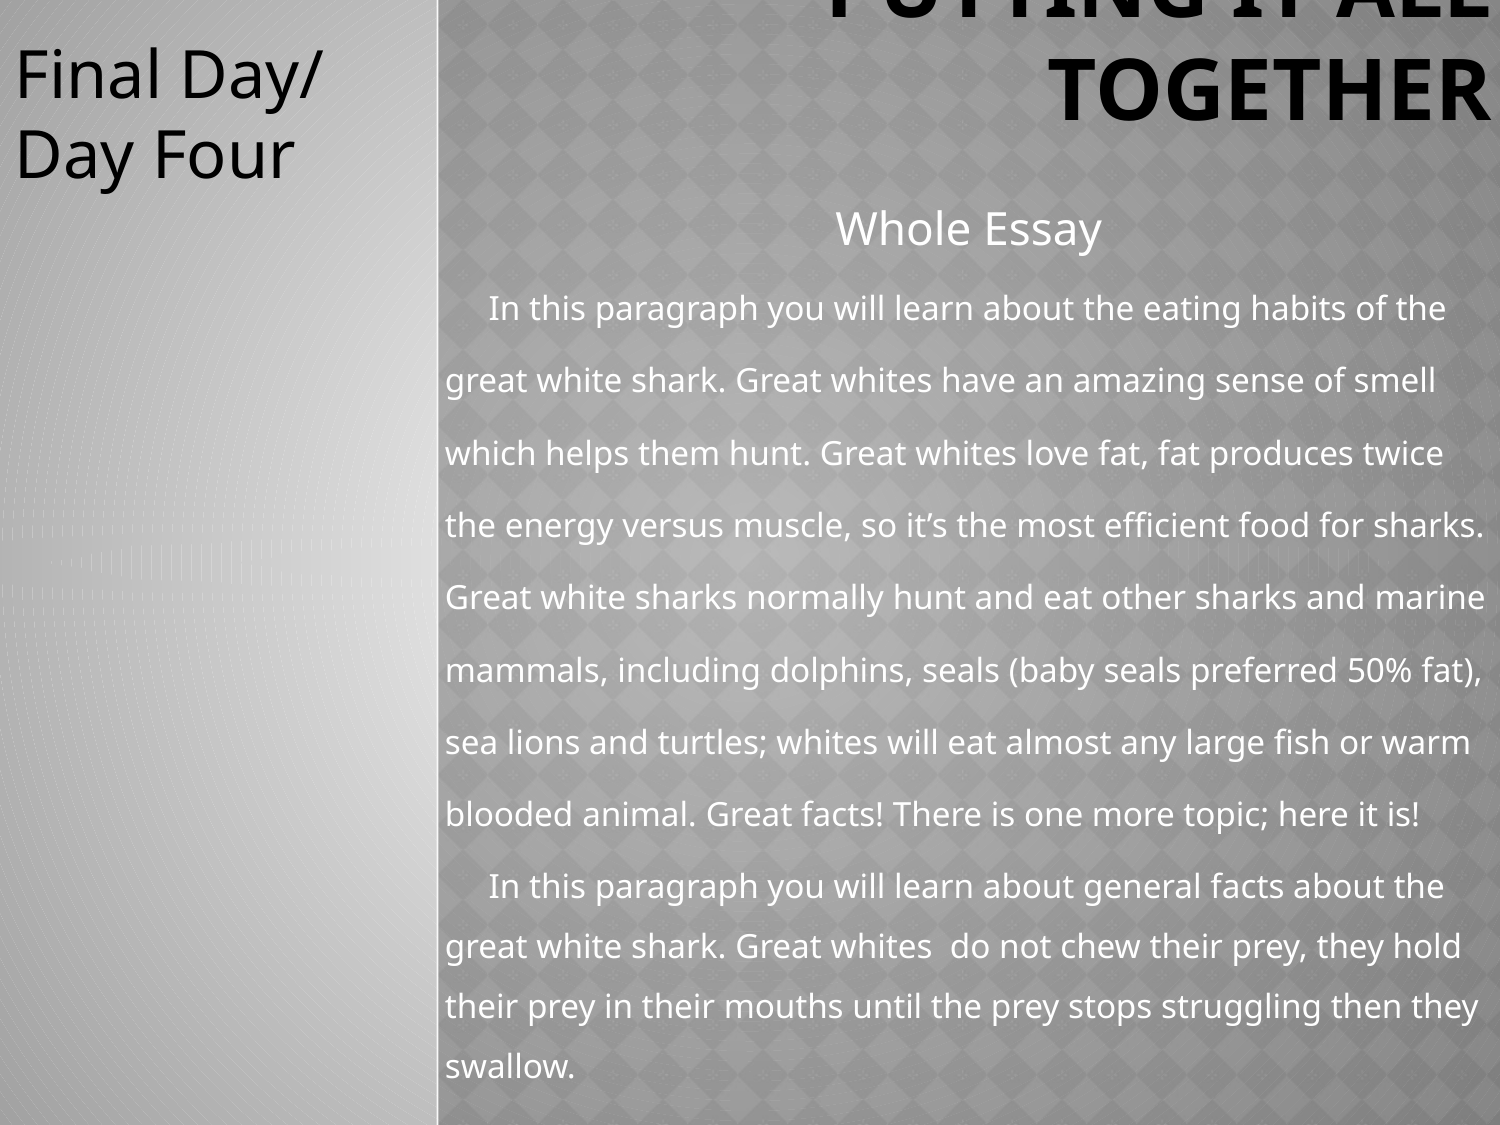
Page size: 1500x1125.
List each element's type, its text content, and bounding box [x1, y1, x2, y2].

title Putting it all Together [362, 0, 1500, 138]
subtitle Whole Essay In this paragraph you will learn about the eating habits of the great white shark. Great whites have an amazing sense of smell which helps them hunt. Great whites love fat, fat produces twice the energy versus muscle, so it’s the most efficient food for sharks. Great white sharks normally hunt and eat other sharks and marine mammals, including dolphins, seals (baby seals preferred 50% fat), sea lions and turtles; whites will eat almost any large fish or warm blooded animal. Great facts! There is one more topic; here it is! In this paragraph you will learn about general facts about the great white shark. Great whites do not chew their prey, they hold their prey in their mouths until the prey stops struggling then they swallow. [437, 200, 1500, 1100]
text_box Final Day/ Day Four [0, 24, 388, 200]
